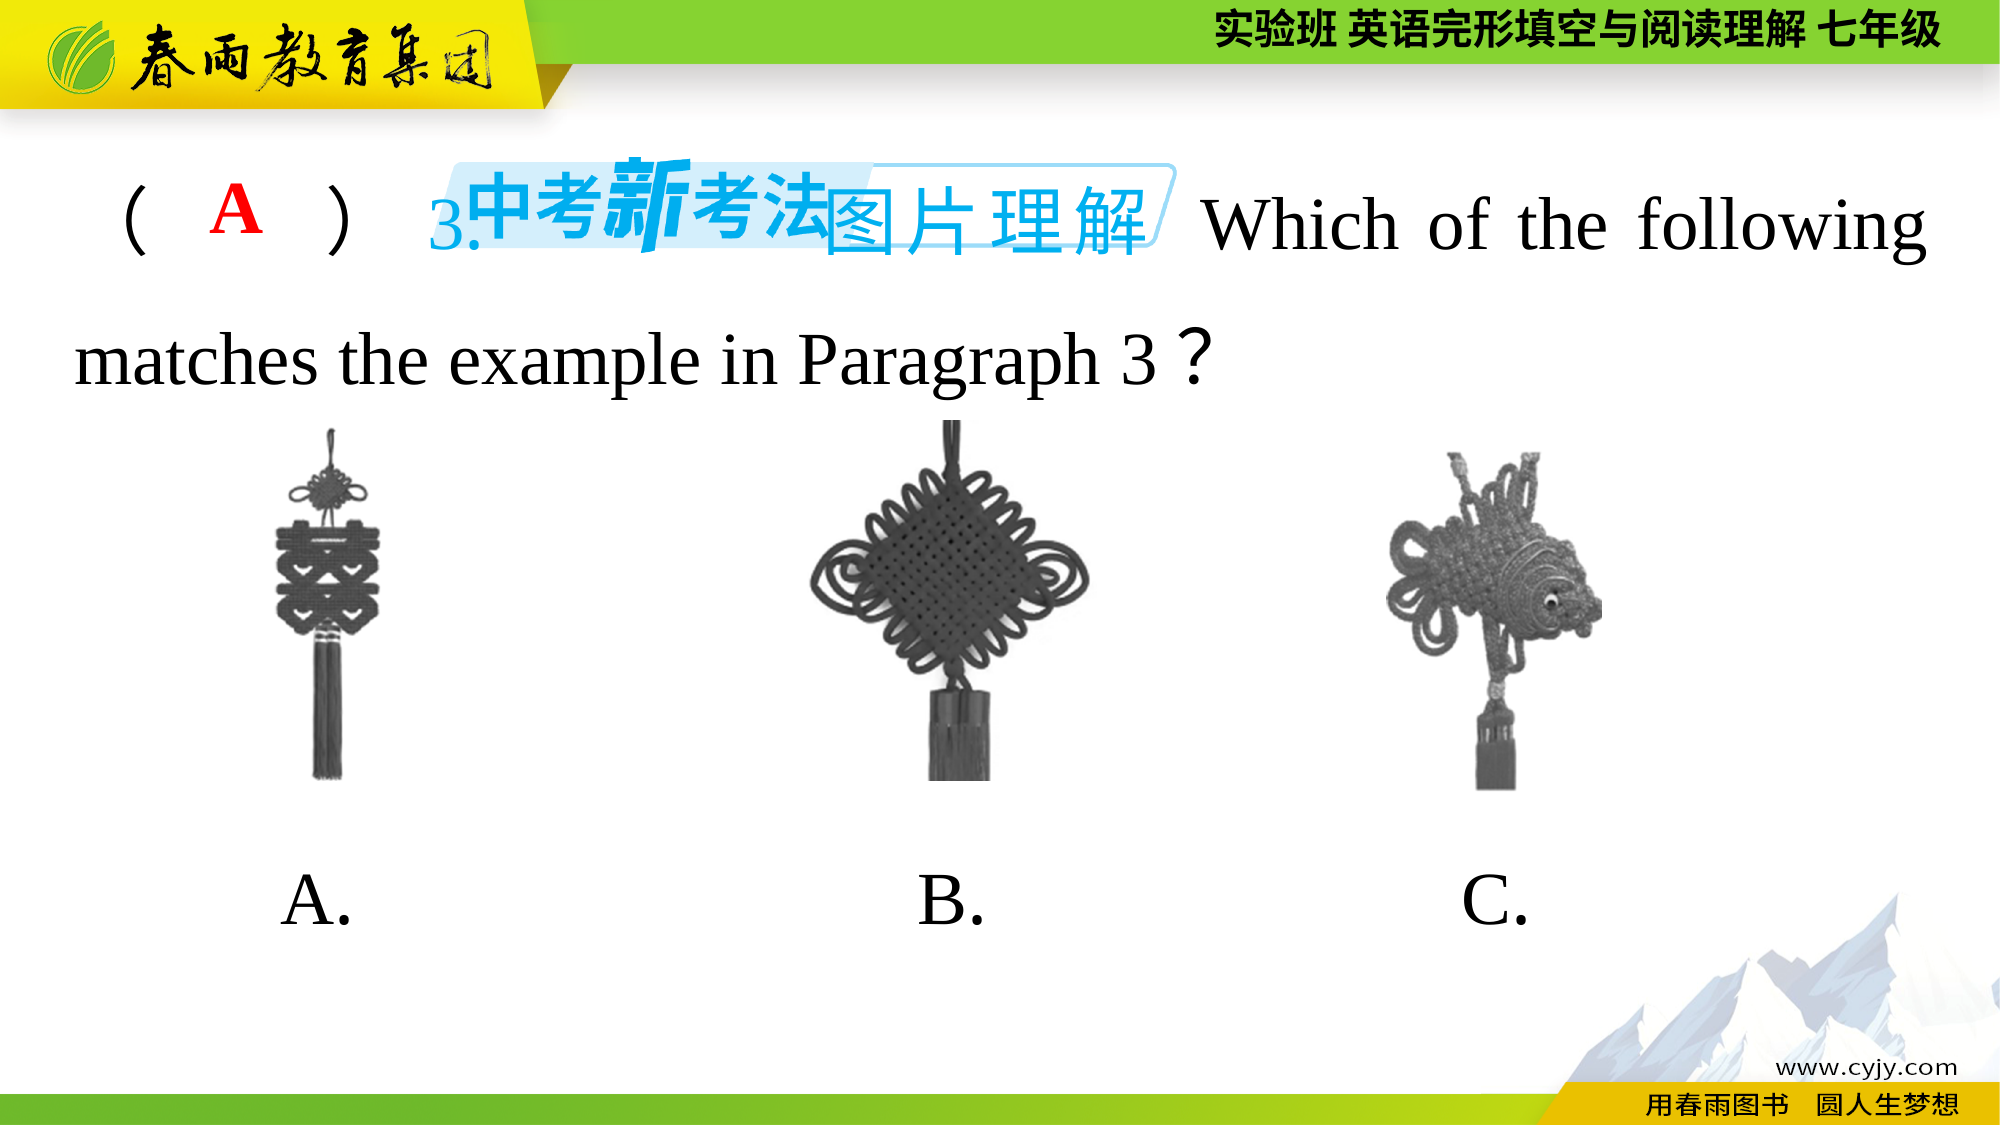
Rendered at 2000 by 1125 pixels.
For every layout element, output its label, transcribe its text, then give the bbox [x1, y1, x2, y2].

picture [0, 0, 2000, 1125]
list （ ）3. 图片理解 Which of the following matches the example in Paragraph 3？ A. B. C. [59, 122, 1944, 956]
